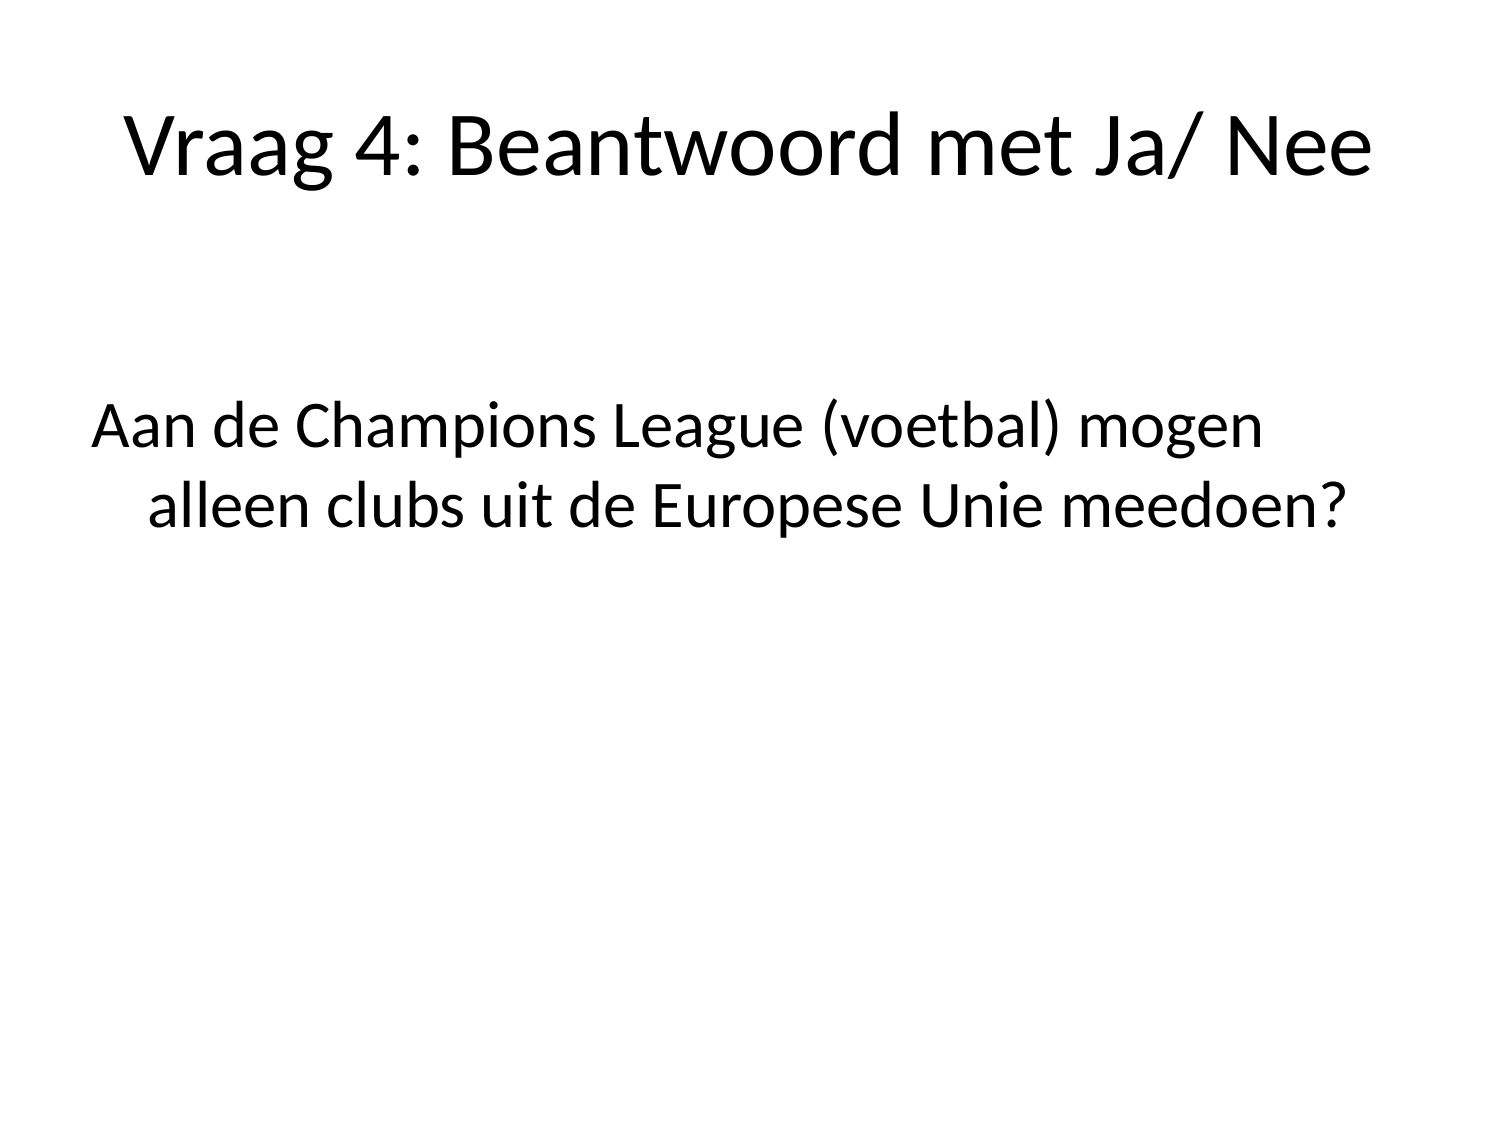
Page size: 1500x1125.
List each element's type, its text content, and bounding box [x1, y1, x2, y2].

list Aan de Champions League (voetbal) mogen alleen clubs uit de Europese Unie meedoen? [76, 373, 1427, 780]
title Vraag 4: Beantwoord met Ja/ Nee [75, 45, 1425, 233]
